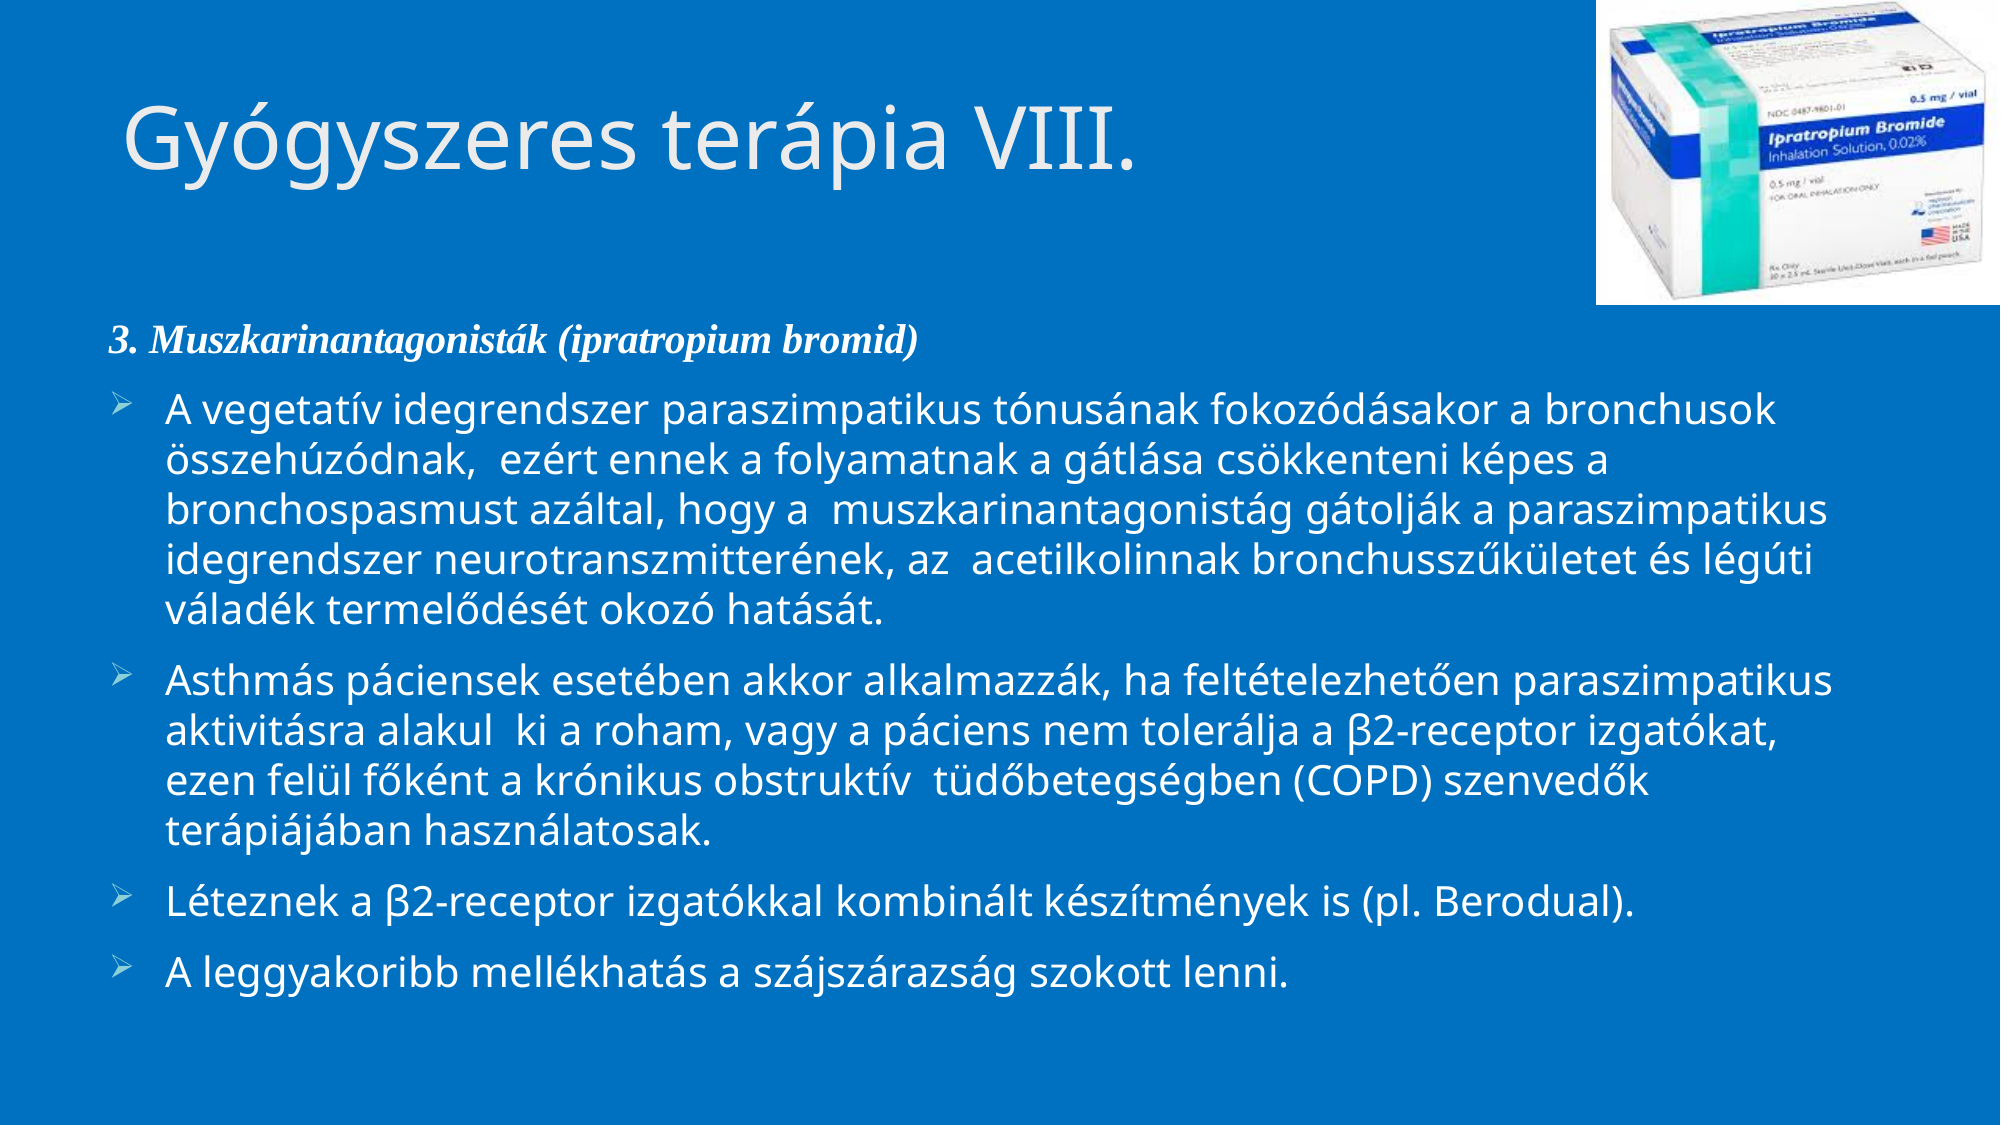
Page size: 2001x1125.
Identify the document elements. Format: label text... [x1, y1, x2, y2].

list 3. Muszkarinantagonisták (ipratropium bromid) A vegetatív idegrendszer paraszimpatikus tónusának fokozódásakor a bronchusok összehúzódnak, ezért ennek a folyamatnak a gátlása csökkenteni képes a bronchospasmust azáltal, hogy a muszkarinantagonistág gátolják a paraszimpatikus idegrendszer neurotranszmitterének, az acetilkolinnak bronchusszűkületet és légúti váladék termelődését okozó hatását. Asthmás páciensek esetében akkor alkalmazzák, ha feltételezhetően paraszimpatikus aktivitásra alakul ki a roham, vagy a páciens nem tolerálja a β2-receptor izgatókat, ezen felül főként a krónikus obstruktív tüdőbetegségben (COPD) szenvedők terápiájában használatosak. Léteznek a β2-receptor izgatókkal kombinált készítmények is (pl. Berodual). A leggyakoribb mellékhatás a szájszárazság szokott lenni. [93, 304, 1865, 1062]
picture [1596, 0, 2000, 305]
title Gyógyszeres terápia VIII. [106, 74, 1590, 304]
